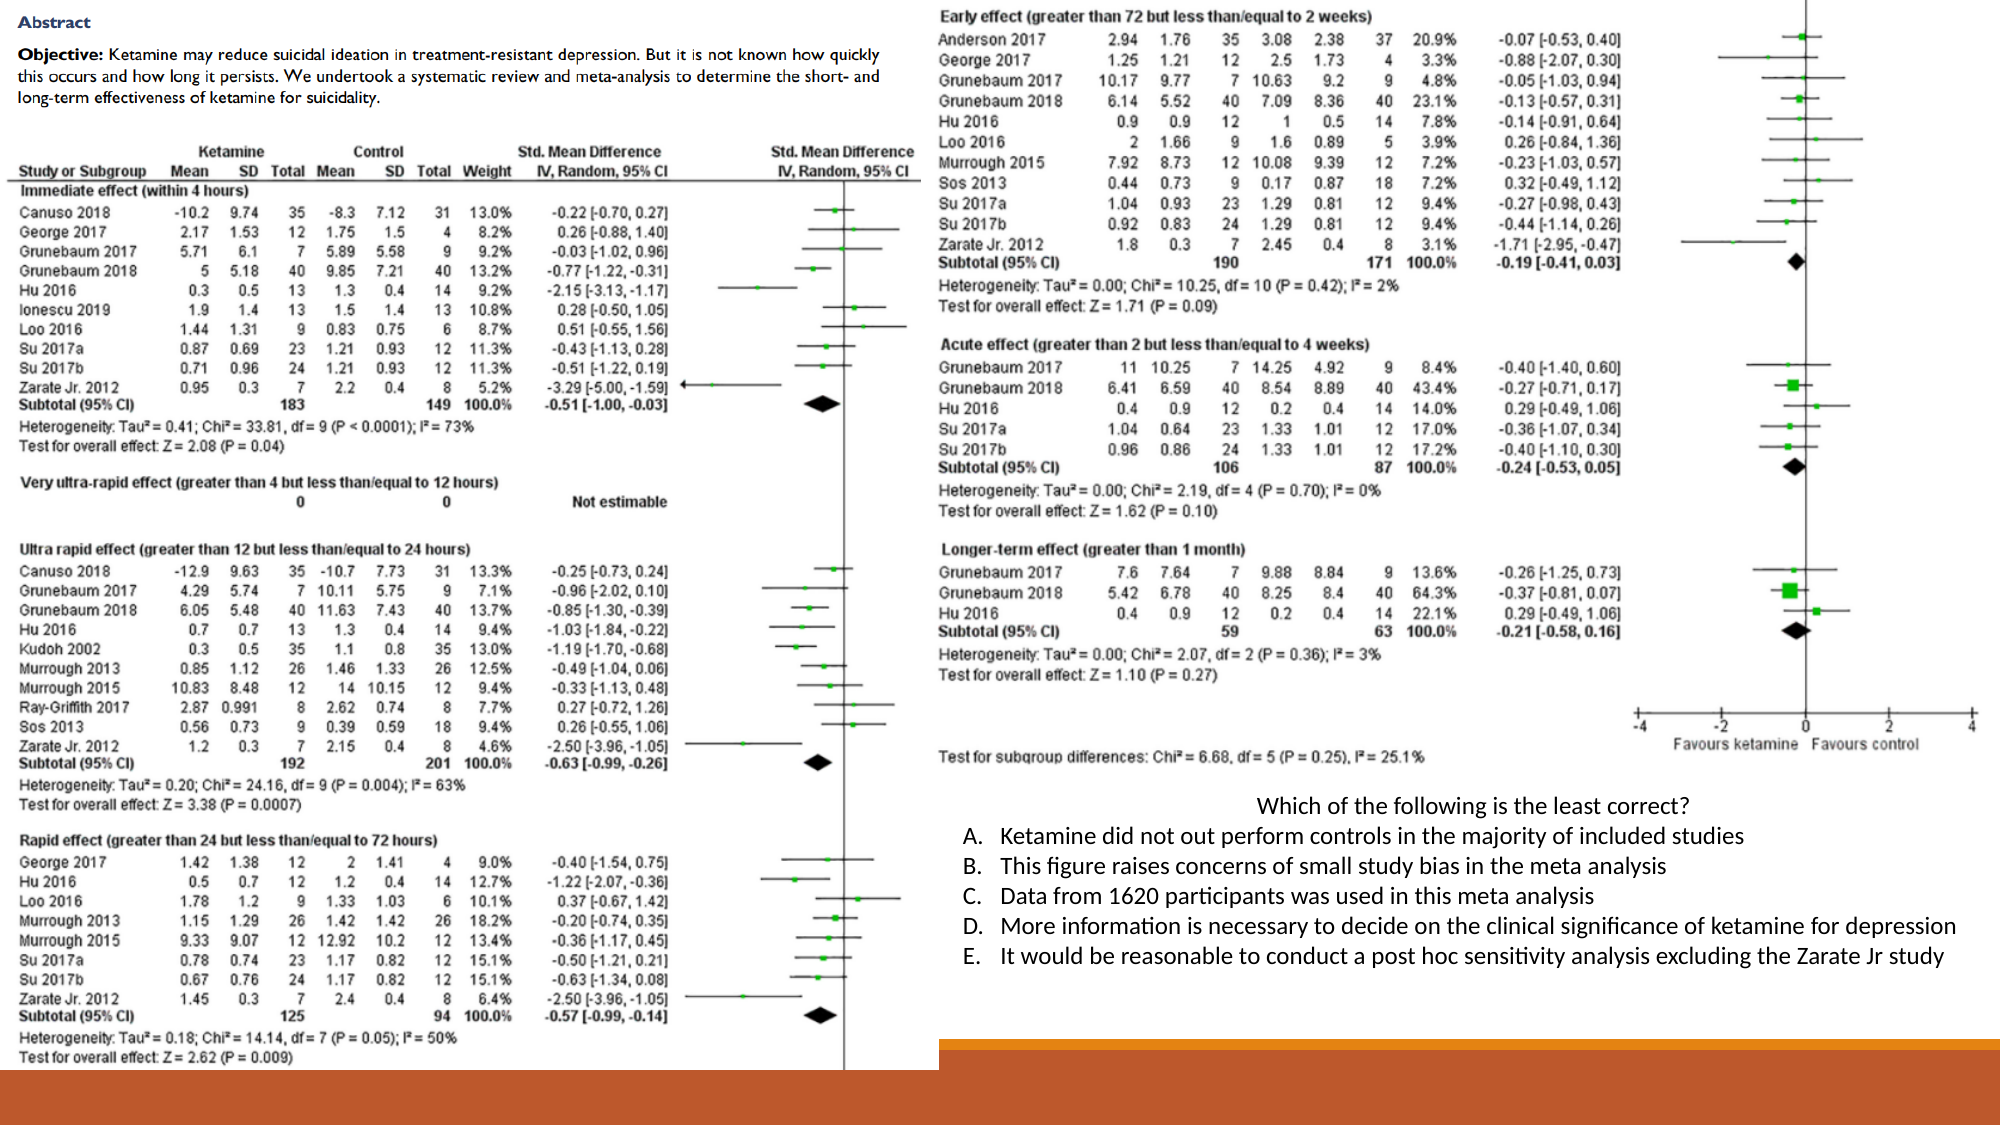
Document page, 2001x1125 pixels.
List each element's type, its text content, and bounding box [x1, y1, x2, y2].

text_box Which of the following is the least correct? Ketamine did not out perform controls in the majority of included studies This figure raises concerns of small study bias in the meta analysis Data from 1620 participants was used in this meta analysis More information is necessary to decide on the clinical significance of ketamine for depression It would be reasonable to conduct a post hoc sensitivity analysis excluding the Zarate Jr study [948, 791, 2000, 977]
picture [0, 0, 901, 117]
picture [0, 0, 2000, 1071]
